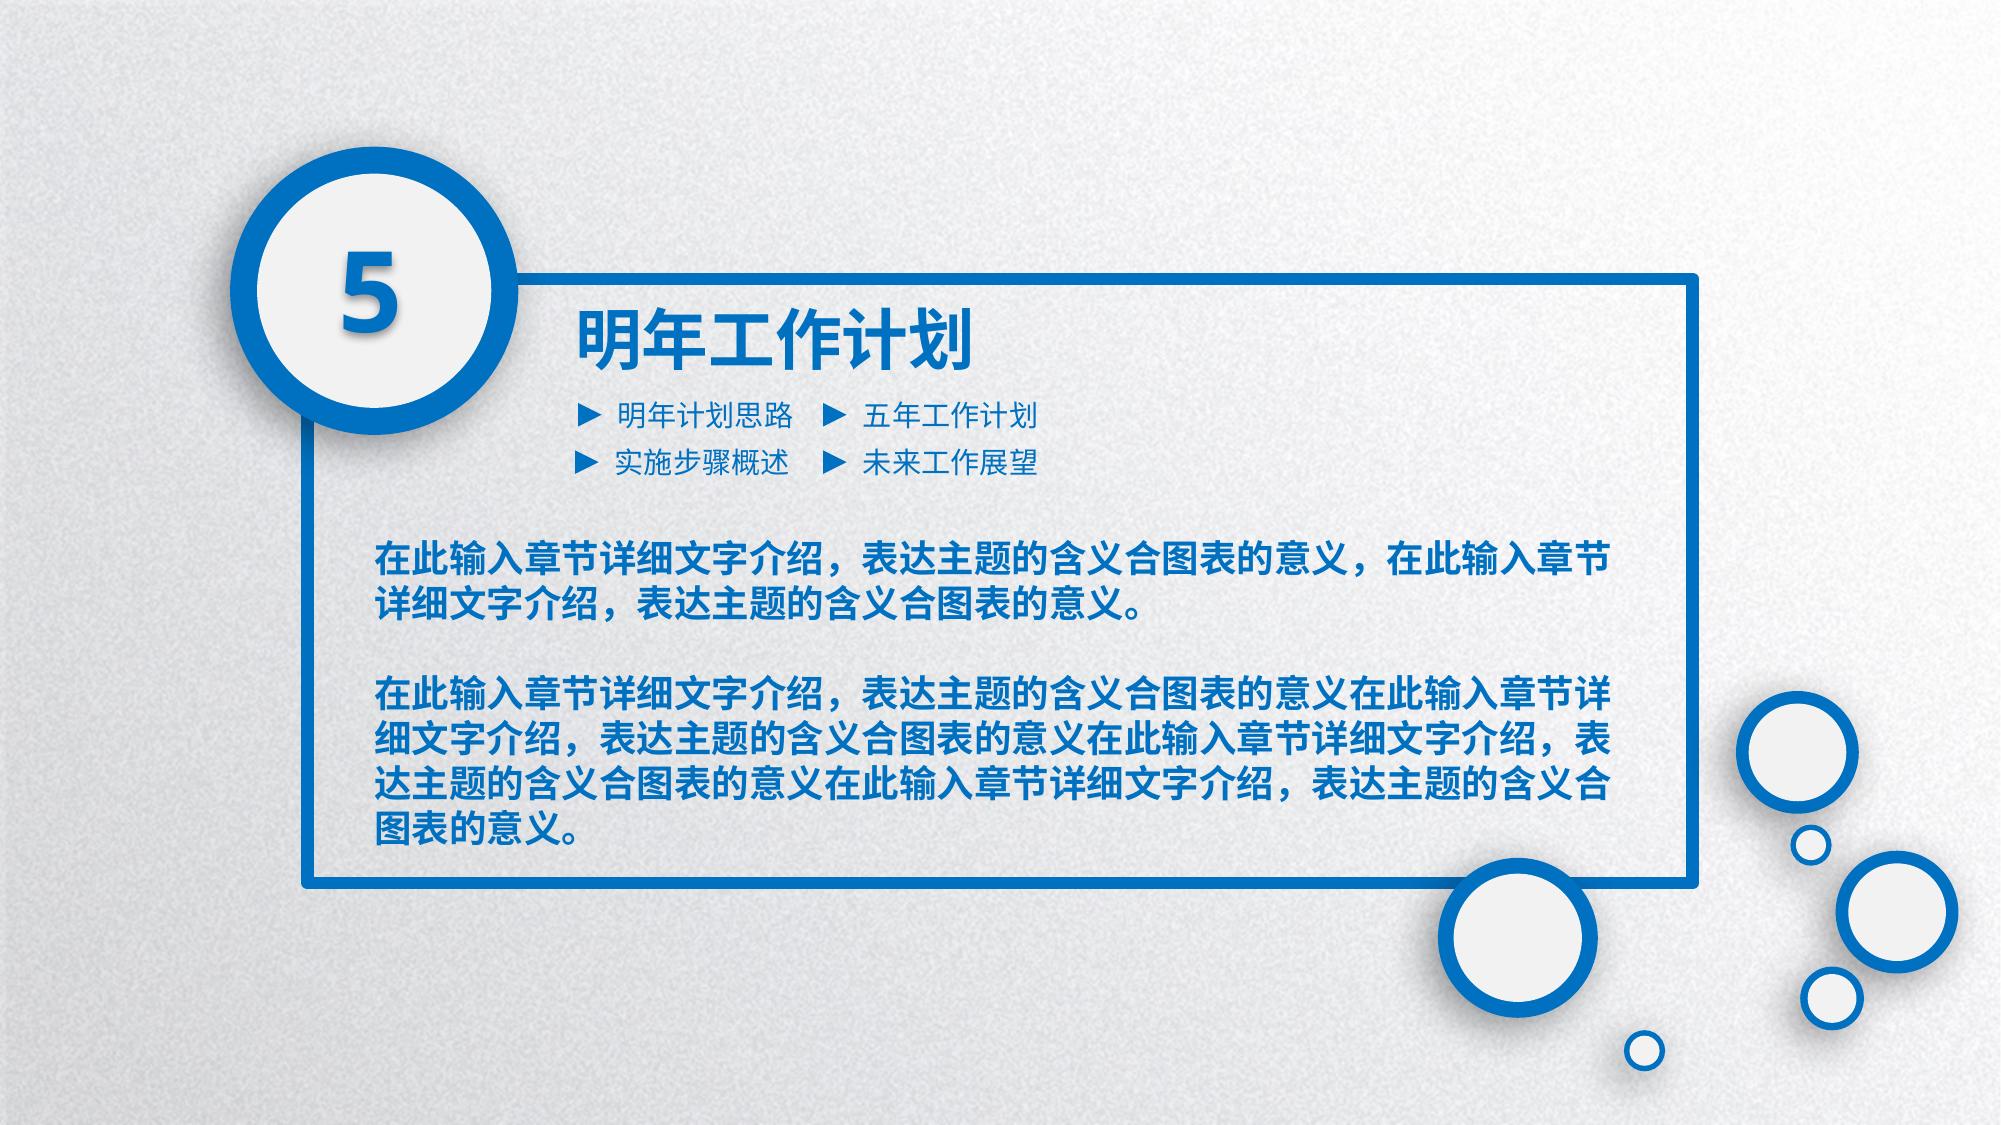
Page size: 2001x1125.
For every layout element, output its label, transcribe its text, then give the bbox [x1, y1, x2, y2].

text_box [574, 444, 803, 480]
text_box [232, 148, 517, 433]
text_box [1439, 859, 1596, 1016]
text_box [1626, 1032, 1663, 1070]
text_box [822, 396, 1051, 433]
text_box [577, 396, 806, 433]
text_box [1802, 968, 1862, 1029]
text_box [1837, 852, 1957, 972]
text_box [1738, 693, 1857, 812]
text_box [1792, 826, 1830, 864]
text_box 在此输入章节详细文字介绍，表达主题的含义合图表的意义，在此输入章节详细文字介绍，表达主题的含义合图表的意义。 在此输入章节详细文字介绍，表达主题的含义合图表的意义在此输入章节详细文字介绍，表达主题的含义合图表的意义在此输入章节详细文字介绍，表达主题的含义合图表的意义在此输入章节详细文字介绍，表达主题的含义合图表的意义。 [374, 534, 1639, 851]
text_box 明年工作计划 [575, 298, 1178, 379]
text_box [822, 444, 1051, 480]
text_box [306, 277, 1695, 885]
picture [0, 0, 2001, 1125]
